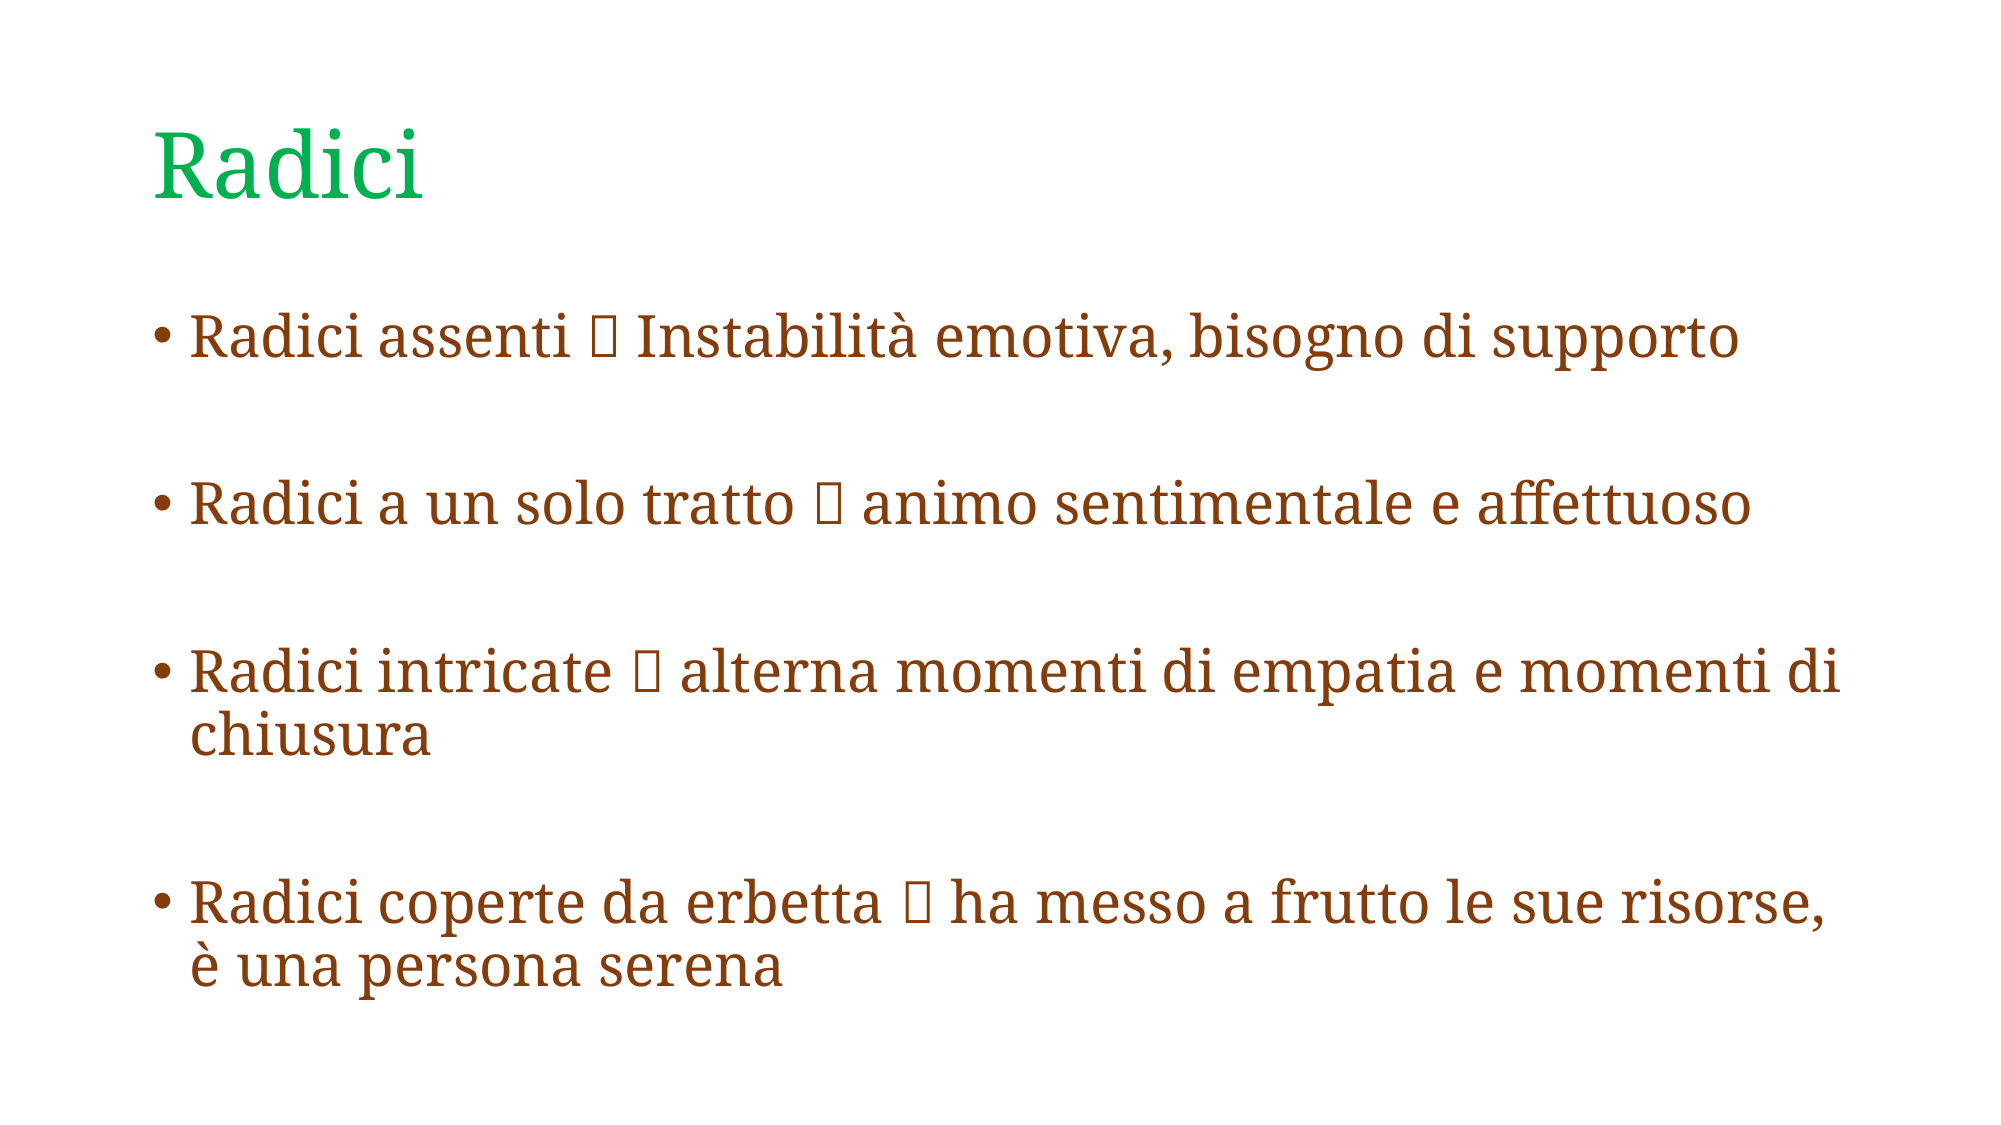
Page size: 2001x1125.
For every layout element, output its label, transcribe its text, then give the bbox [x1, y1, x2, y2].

list Radici assenti  Instabilità emotiva, bisogno di supporto Radici a un solo tratto  animo sentimentale e affettuoso Radici intricate  alterna momenti di empatia e momenti di chiusura Radici coperte da erbetta  ha messo a frutto le sue risorse, è una persona serena [137, 299, 1863, 1014]
title Radici [137, 59, 1863, 278]
